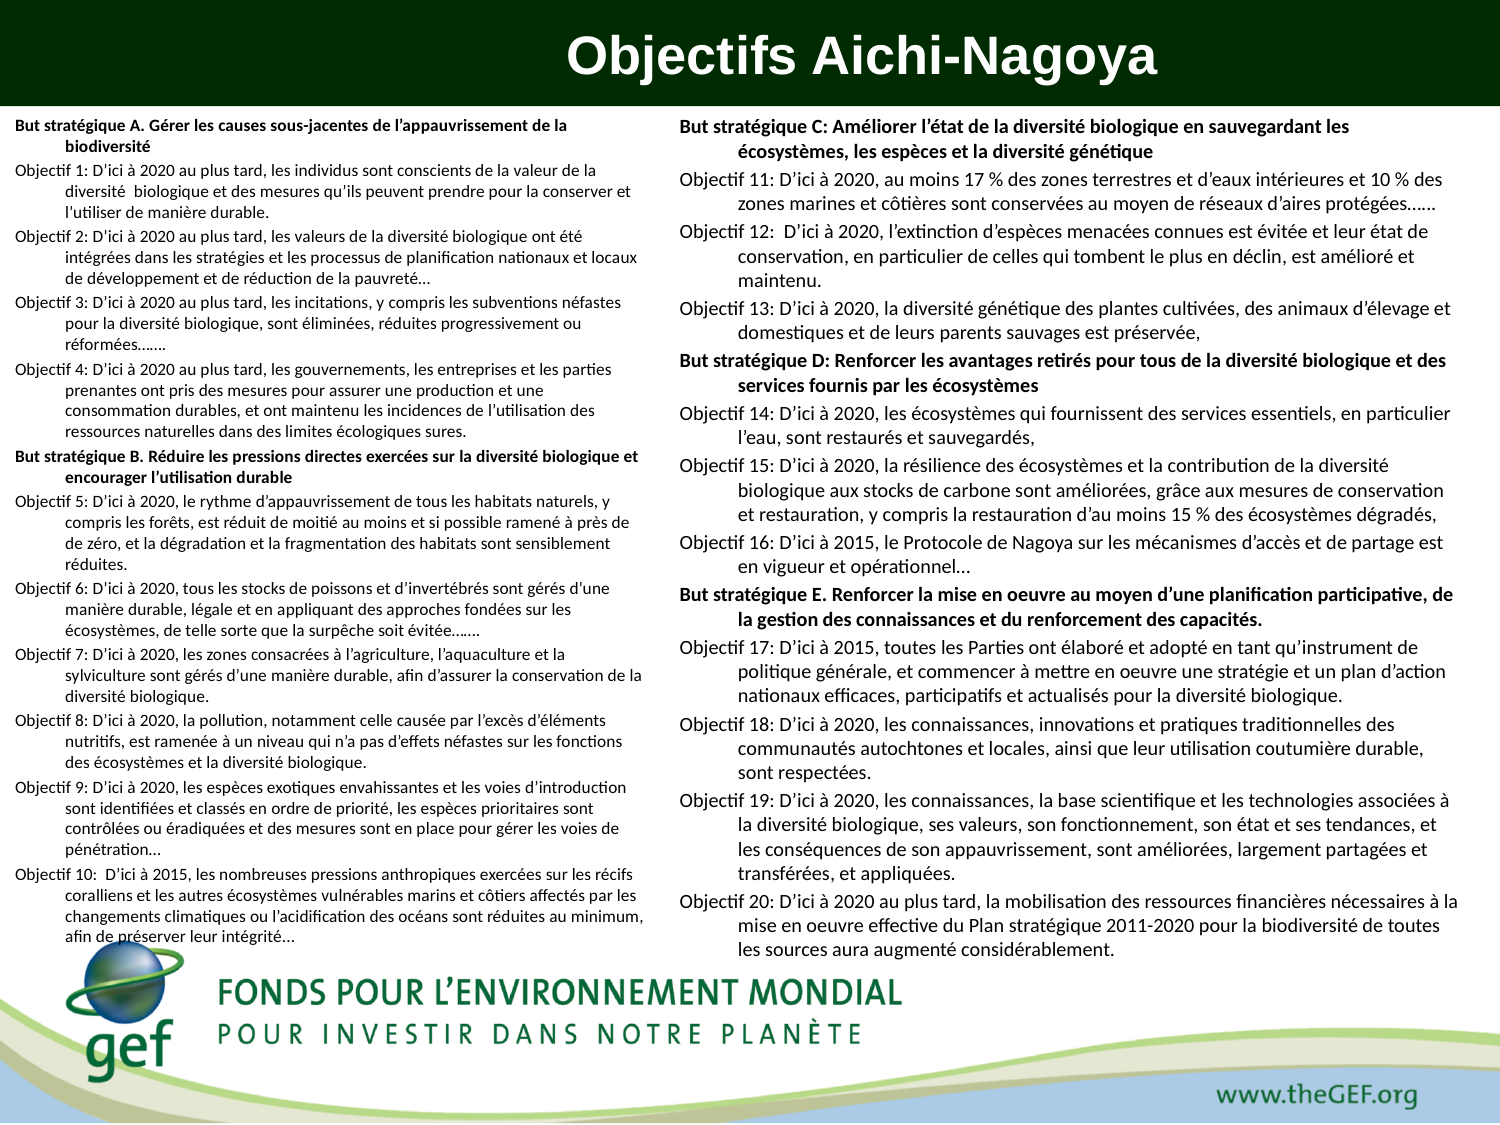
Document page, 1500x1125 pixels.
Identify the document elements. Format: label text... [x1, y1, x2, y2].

list But stratégique A. Gérer les causes sous-jacentes de l’appauvrissement de la biodiversité Objectif 1: D’ici à 2020 au plus tard, les individus sont conscients de la valeur de la diversité biologique et des mesures qu’ils peuvent prendre pour la conserver et l’utiliser de manière durable. Objectif 2: D’ici à 2020 au plus tard, les valeurs de la diversité biologique ont été intégrées dans les stratégies et les processus de planification nationaux et locaux de développement et de réduction de la pauvreté… Objectif 3: D’ici à 2020 au plus tard, les incitations, y compris les subventions néfastes pour la diversité biologique, sont éliminées, réduites progressivement ou réformées……. Objectif 4: D’ici à 2020 au plus tard, les gouvernements, les entreprises et les parties prenantes ont pris des mesures pour assurer une production et une consommation durables, et ont maintenu les incidences de l’utilisation des ressources naturelles dans des limites écologiques sures. But stratégique B. Réduire les pressions directes exercées sur la diversité biologique et encourager l’utilisation durable Objectif 5: D’ici à 2020, le rythme d’appauvrissement de tous les habitats naturels, y compris les forêts, est réduit de moitié au moins et si possible ramené à près de de zéro, et la dégradation et la fragmentation des habitats sont sensiblement réduites. Objectif 6: D’ici à 2020, tous les stocks de poissons et d’invertébrés sont gérés d’une manière durable, légale et en appliquant des approches fondées sur les écosystèmes, de telle sorte que la surpêche soit évitée……. Objectif 7: D’ici à 2020, les zones consacrées à l’agriculture, l’aquaculture et la sylviculture sont gérés d’une manière durable, afin d’assurer la conservation de la diversité biologique. Objectif 8: D’ici à 2020, la pollution, notamment celle causée par l’excès d’éléments nutritifs, est ramenée à un niveau qui n’a pas d’effets néfastes sur les fonctions des écosystèmes et la diversité biologique. Objectif 9: D’ici à 2020, les espèces exotiques envahissantes et les voies d’introduction sont identifiées et classés en ordre de priorité, les espèces prioritaires sont contrôlées ou éradiquées et des mesures sont en place pour gérer les voies de pénétration… Objectif 10: D’ici à 2015, les nombreuses pressions anthropiques exercées sur les récifs coralliens et les autres écosystèmes vulnérables marins et côtiers affectés par les changements climatiques ou l’acidification des océans sont réduites au minimum, afin de préserver leur intégrité... [0, 105, 664, 963]
list But stratégique C: Améliorer l’état de la diversité biologique en sauvegardant les écosystèmes, les espèces et la diversité génétique Objectif 11: D’ici à 2020, au moins 17 % des zones terrestres et d’eaux intérieures et 10 % des zones marines et côtières sont conservées au moyen de réseaux d’aires protégées…... Objectif 12: D’ici à 2020, l’extinction d’espèces menacées connues est évitée et leur état de conservation, en particulier de celles qui tombent le plus en déclin, est amélioré et maintenu. Objectif 13: D’ici à 2020, la diversité génétique des plantes cultivées, des animaux d’élevage et domestiques et de leurs parents sauvages est préservée, But stratégique D: Renforcer les avantages retirés pour tous de la diversité biologique et des services fournis par les écosystèmes Objectif 14: D’ici à 2020, les écosystèmes qui fournissent des services essentiels, en particulier l’eau, sont restaurés et sauvegardés, Objectif 15: D’ici à 2020, la résilience des écosystèmes et la contribution de la diversité biologique aux stocks de carbone sont améliorées, grâce aux mesures de conservation et restauration, y compris la restauration d’au moins 15 % des écosystèmes dégradés, Objectif 16: D’ici à 2015, le Protocole de Nagoya sur les mécanismes d’accès et de partage est en vigueur et opérationnel… But stratégique E. Renforcer la mise en oeuvre au moyen d’une planification participative, de la gestion des connaissances et du renforcement des capacités. Objectif 17: D’ici à 2015, toutes les Parties ont élaboré et adopté en tant qu’instrument de politique générale, et commencer à mettre en oeuvre une stratégie et un plan d’action nationaux efficaces, participatifs et actualisés pour la diversité biologique. Objectif 18: D’ici à 2020, les connaissances, innovations et pratiques traditionnelles des communautés autochtones et locales, ainsi que leur utilisation coutumière durable, sont respectées. Objectif 19: D’ici à 2020, les connaissances, la base scientifique et les technologies associées à la diversité biologique, ses valeurs, son fonctionnement, son état et ses tendances, et les conséquences de son appauvrissement, sont améliorées, largement partagées et transférées, et appliquées. Objectif 20: D’ici à 2020 au plus tard, la mobilisation des ressources financières nécessaires à la mise en oeuvre effective du Plan stratégique 2011-2020 pour la biodiversité de toutes les sources aura augmenté considérablement. [664, 105, 1476, 976]
text_box Objectifs Aichi-Nagoya [0, 0, 1500, 107]
picture [0, 912, 1500, 1125]
